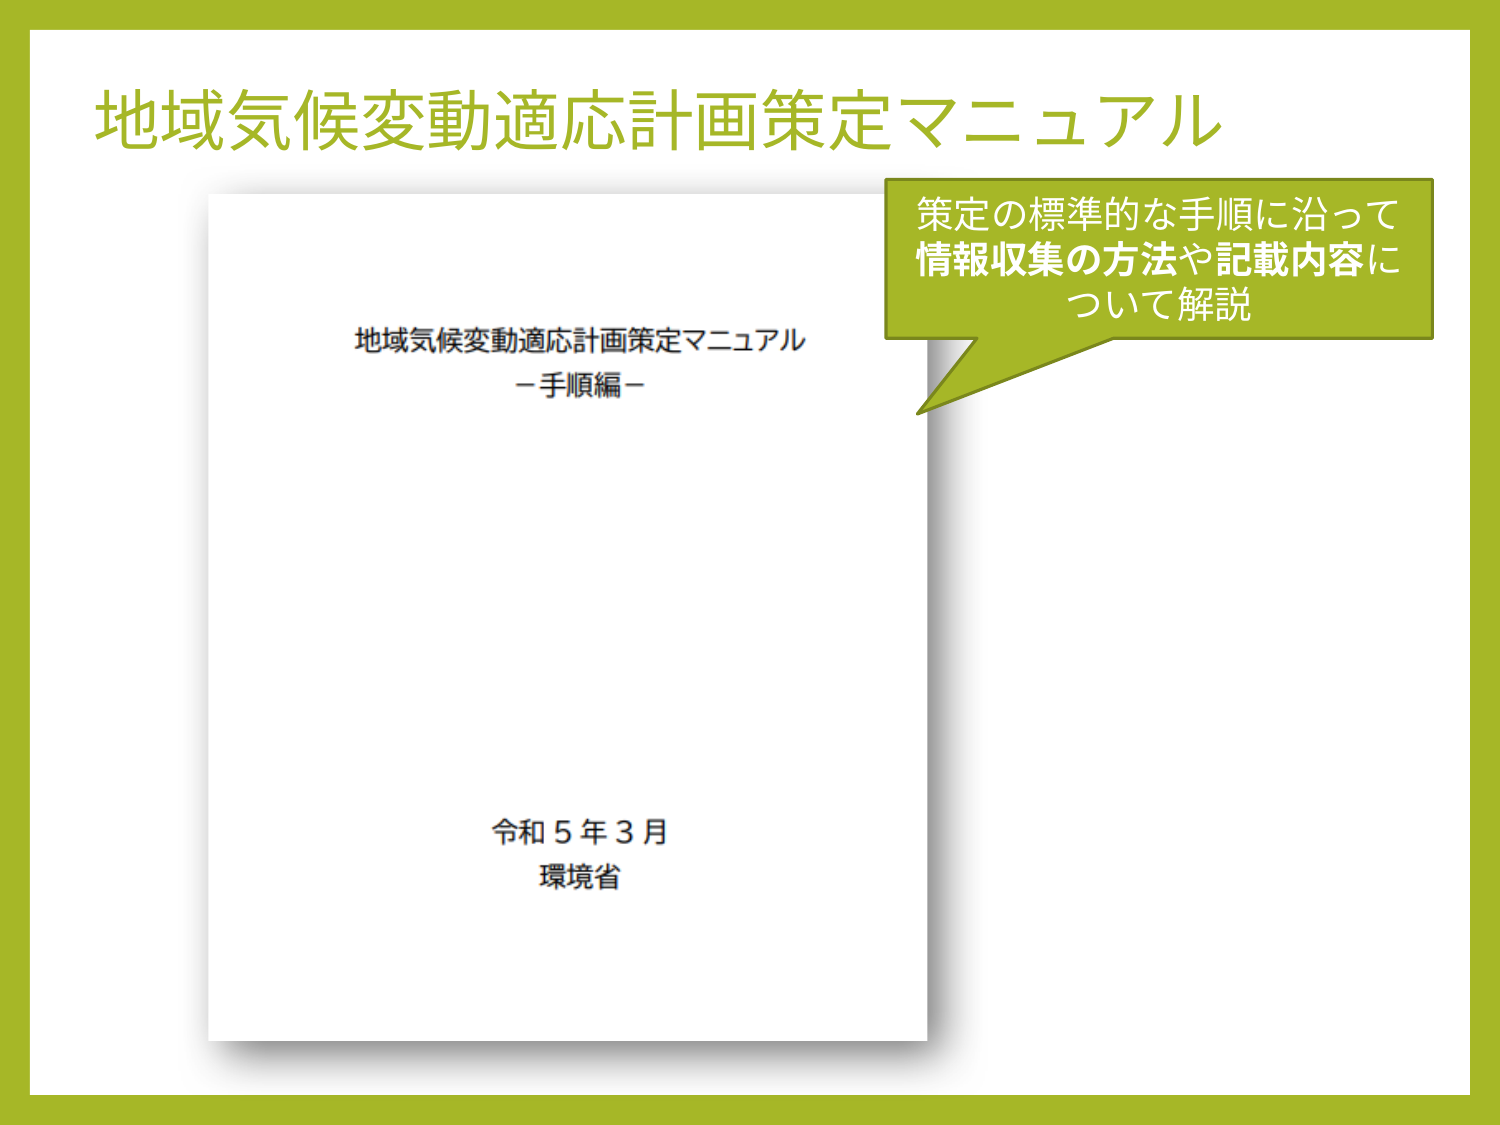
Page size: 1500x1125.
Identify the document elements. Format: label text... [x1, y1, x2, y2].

picture [207, 194, 928, 1041]
title 地域気候変動適応計画策定マニュアル [78, 69, 1294, 180]
text_box 策定の標準的な手順に沿って 情報収集の方法や記載内容について解説 [884, 177, 1434, 410]
